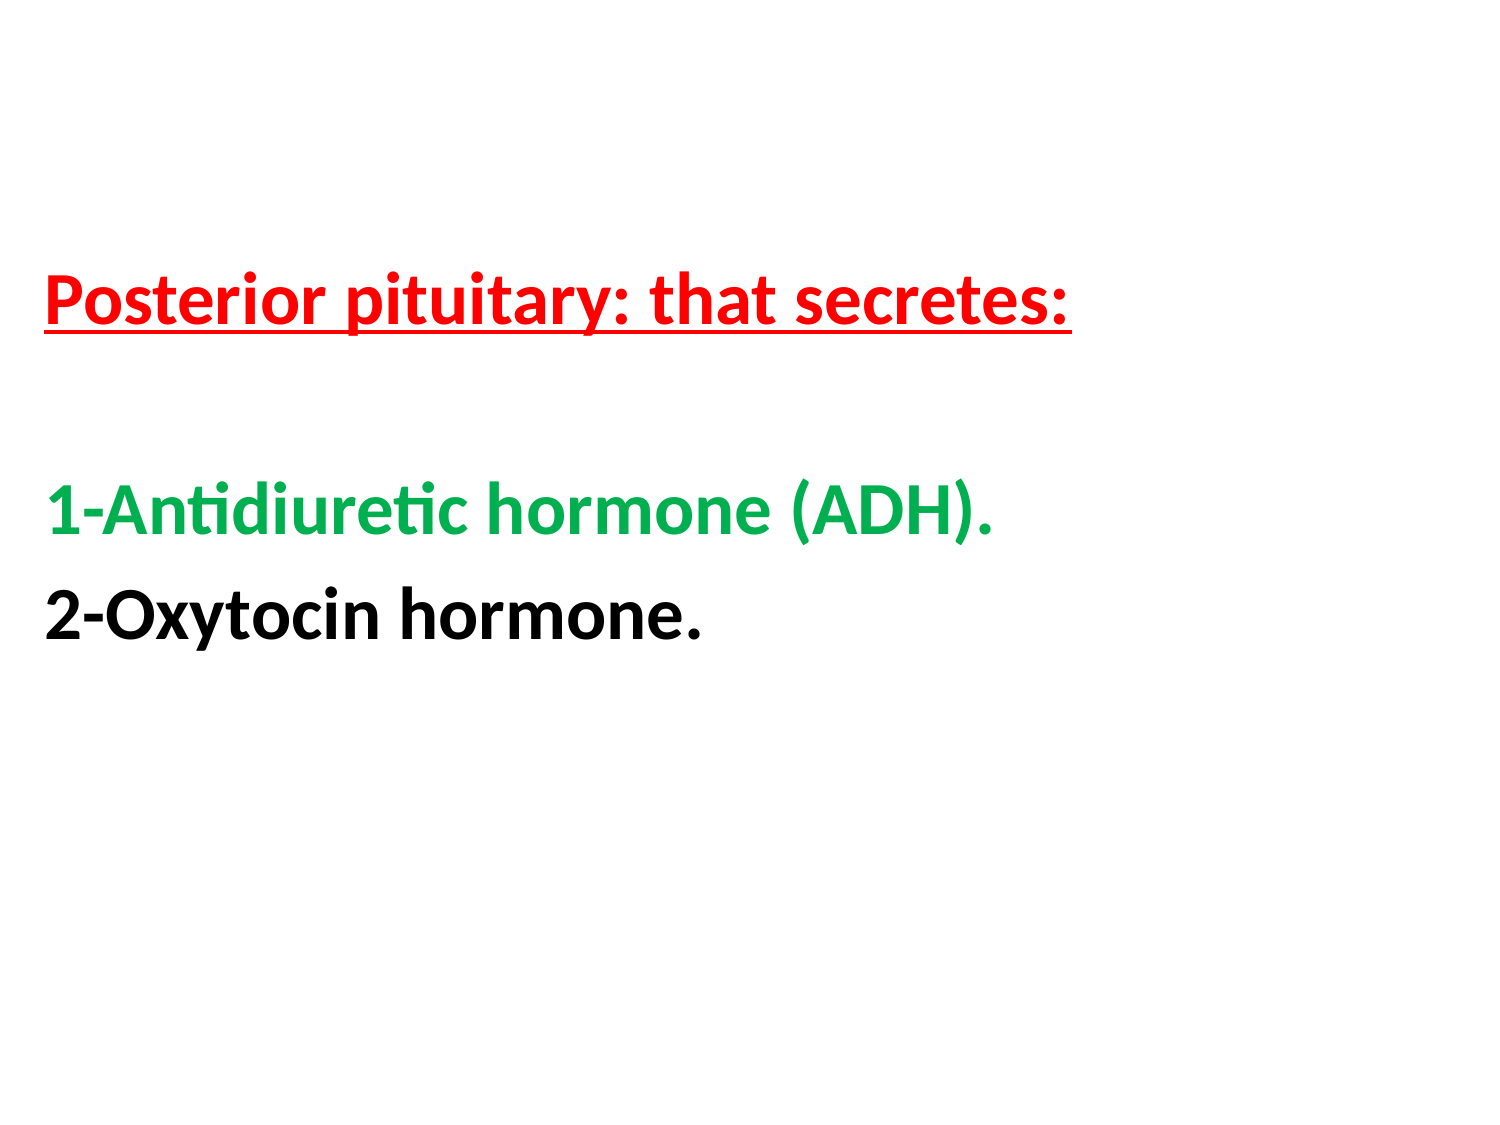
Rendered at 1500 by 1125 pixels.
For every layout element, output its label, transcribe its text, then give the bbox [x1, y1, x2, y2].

list Posterior pituitary: that secretes: 1-Antidiuretic hormone (ADH). 2-Oxytocin hormone. [29, 137, 1441, 1028]
